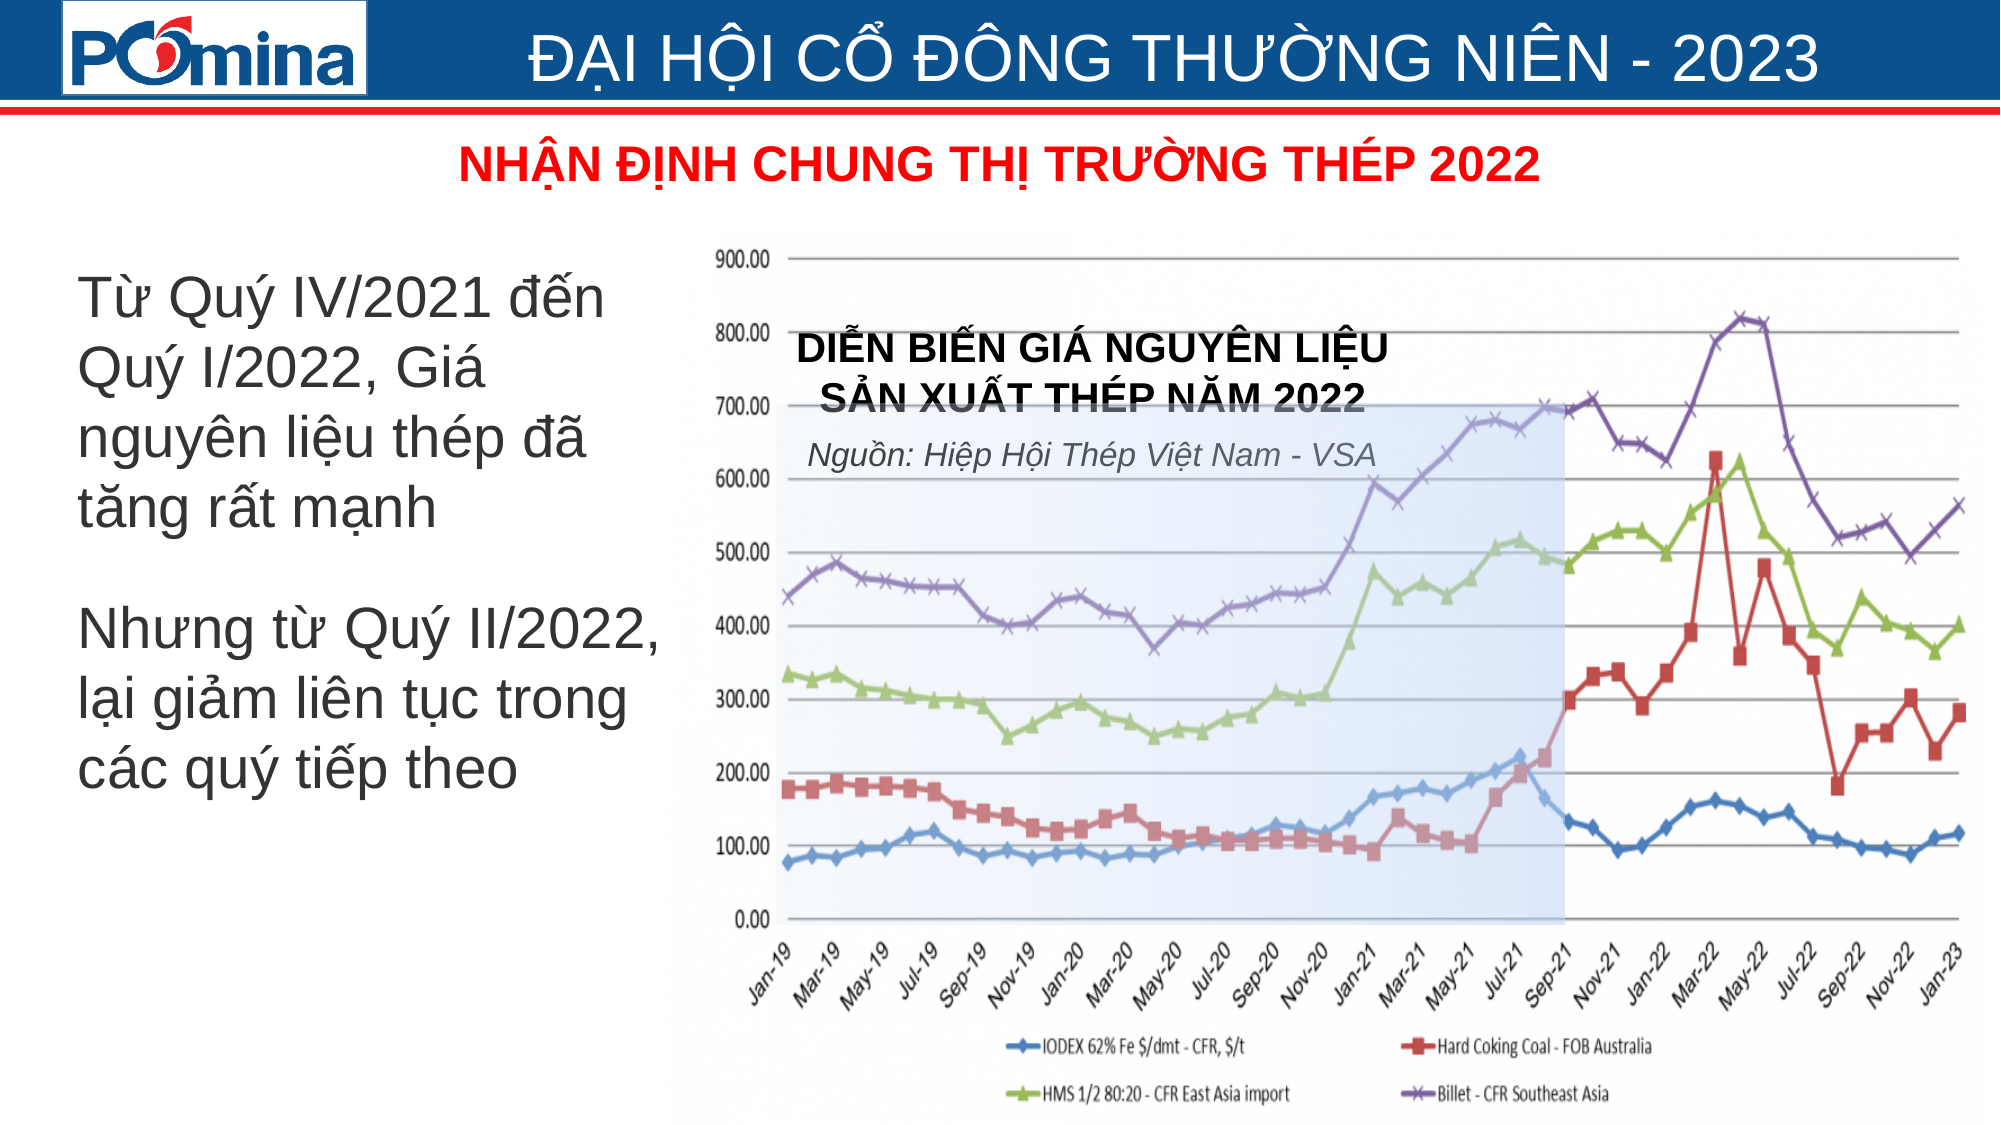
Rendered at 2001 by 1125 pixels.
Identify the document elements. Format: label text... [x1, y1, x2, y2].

text_box Nhưng từ Quý II/2022, lại giảm liên tục trong các quý tiếp theo [63, 582, 667, 807]
text_box NHẬN ĐỊNH CHUNG THỊ TRƯỜNG THÉP 2022 [0, 123, 2000, 199]
text_box Từ Quý IV/2021 đến Quý I/2022, Giá nguyên liệu thép đã tăng rất mạnh [63, 251, 631, 547]
picture [0, 0, 2000, 123]
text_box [667, 232, 1984, 1125]
